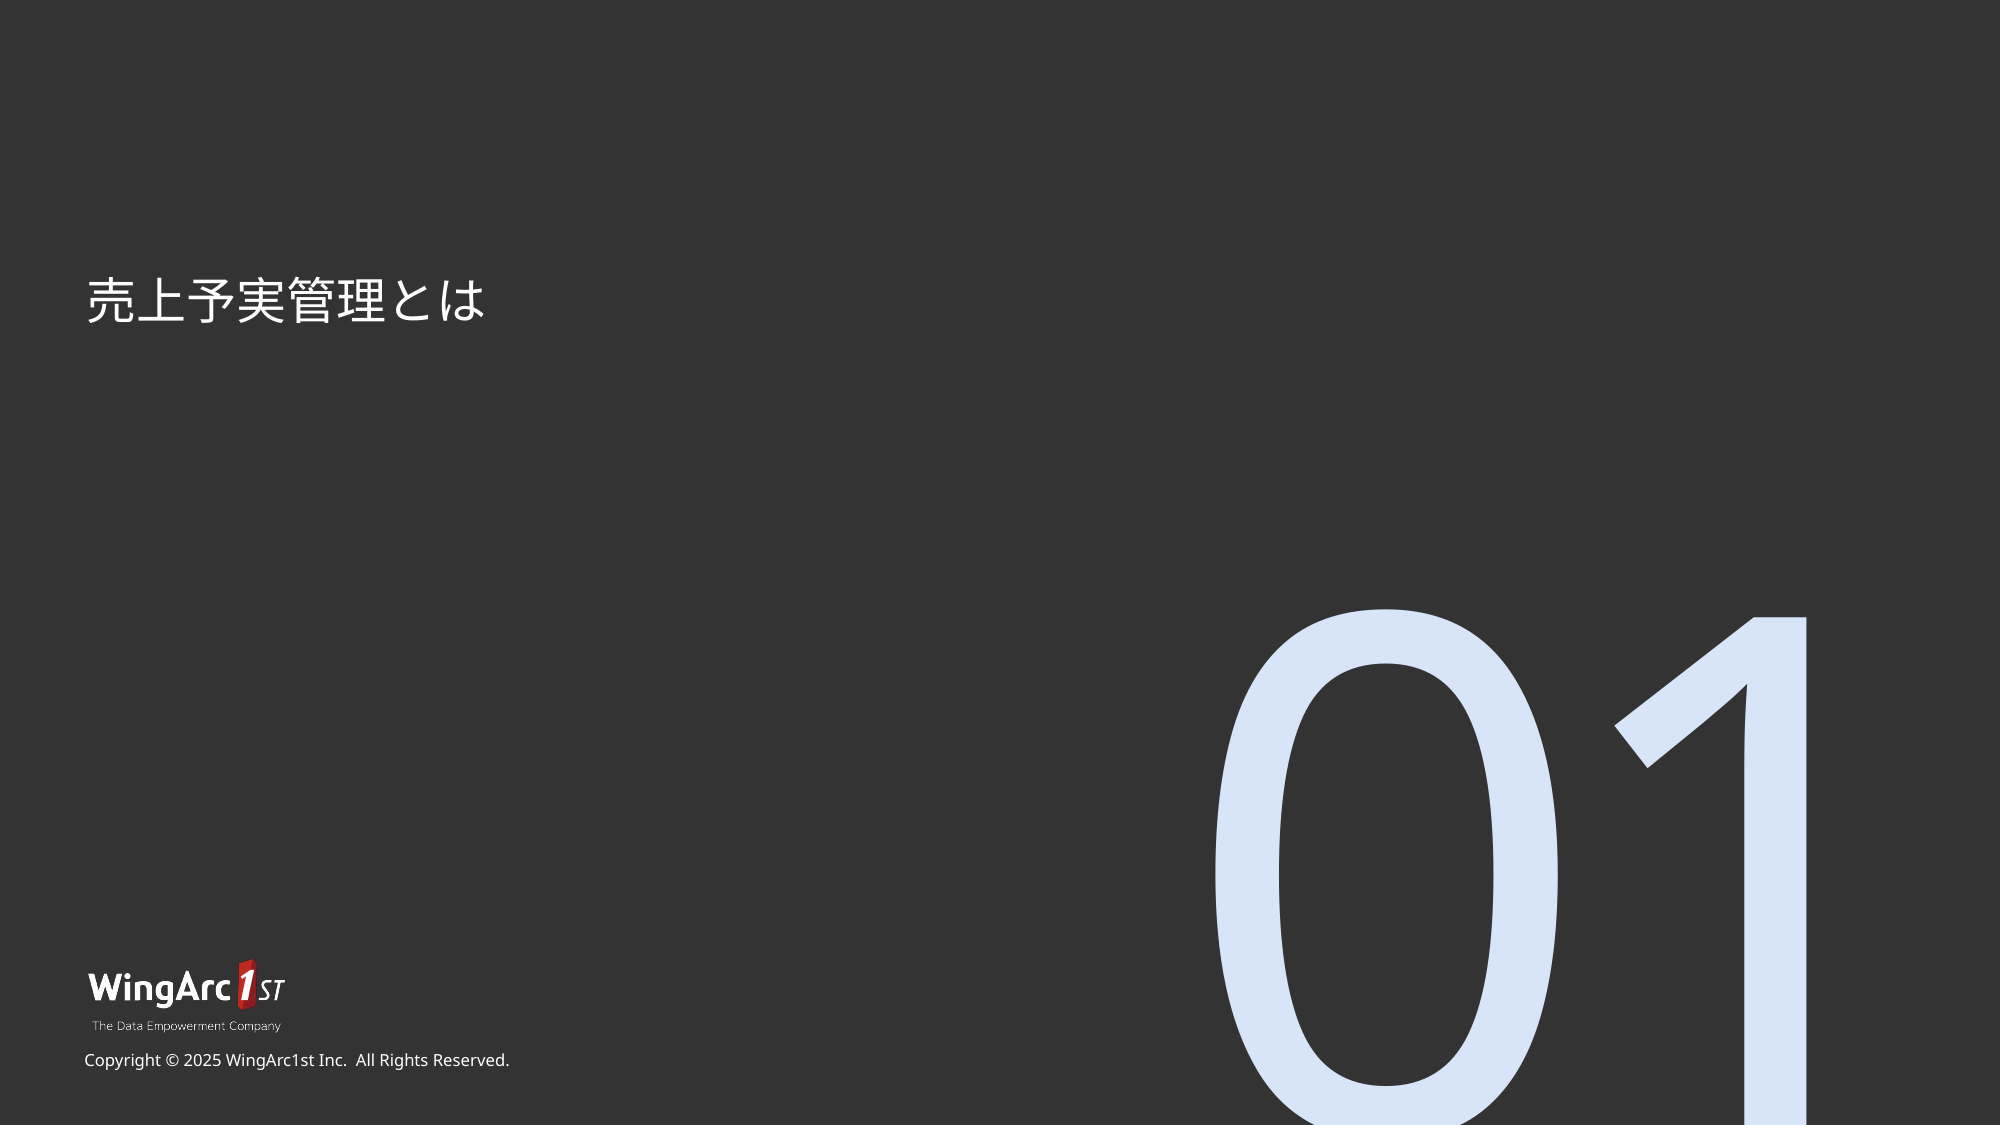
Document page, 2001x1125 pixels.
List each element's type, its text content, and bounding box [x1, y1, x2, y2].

picture [73, 944, 300, 1045]
title 売上予実管理とは [86, 262, 1178, 338]
text_box 01 [1288, 550, 1979, 1125]
